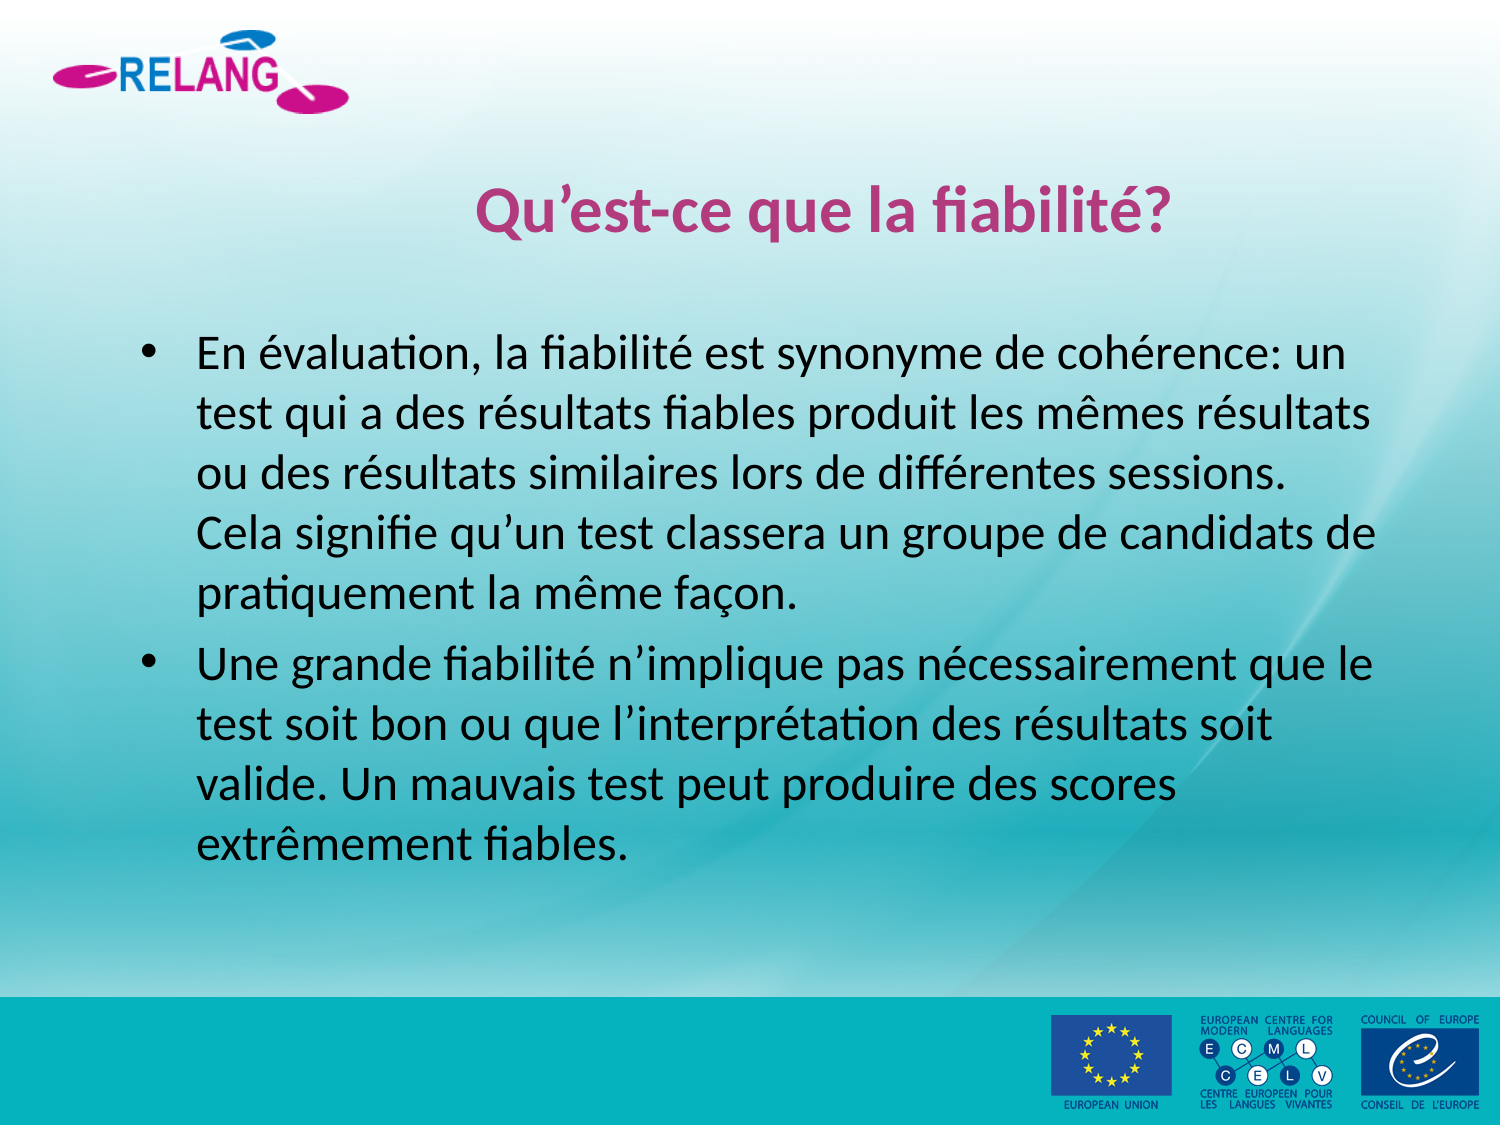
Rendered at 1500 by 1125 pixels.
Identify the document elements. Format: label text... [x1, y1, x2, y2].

picture [0, 0, 1500, 1125]
title Qu’est-ce que la fiabilité? [150, 112, 1500, 300]
list En évaluation, la fiabilité est synonyme de cohérence: un test qui a des résultats fiables produit les mêmes résultats ou des résultats similaires lors de différentes sessions. Cela signifie qu’un test classera un groupe de candidats de pratiquement la même façon. Une grande fiabilité n’implique pas nécessairement que le test soit bon ou que l’interprétation des résultats soit valide. Un mauvais test peut produire des scores extrêmement fiables. [125, 312, 1400, 888]
